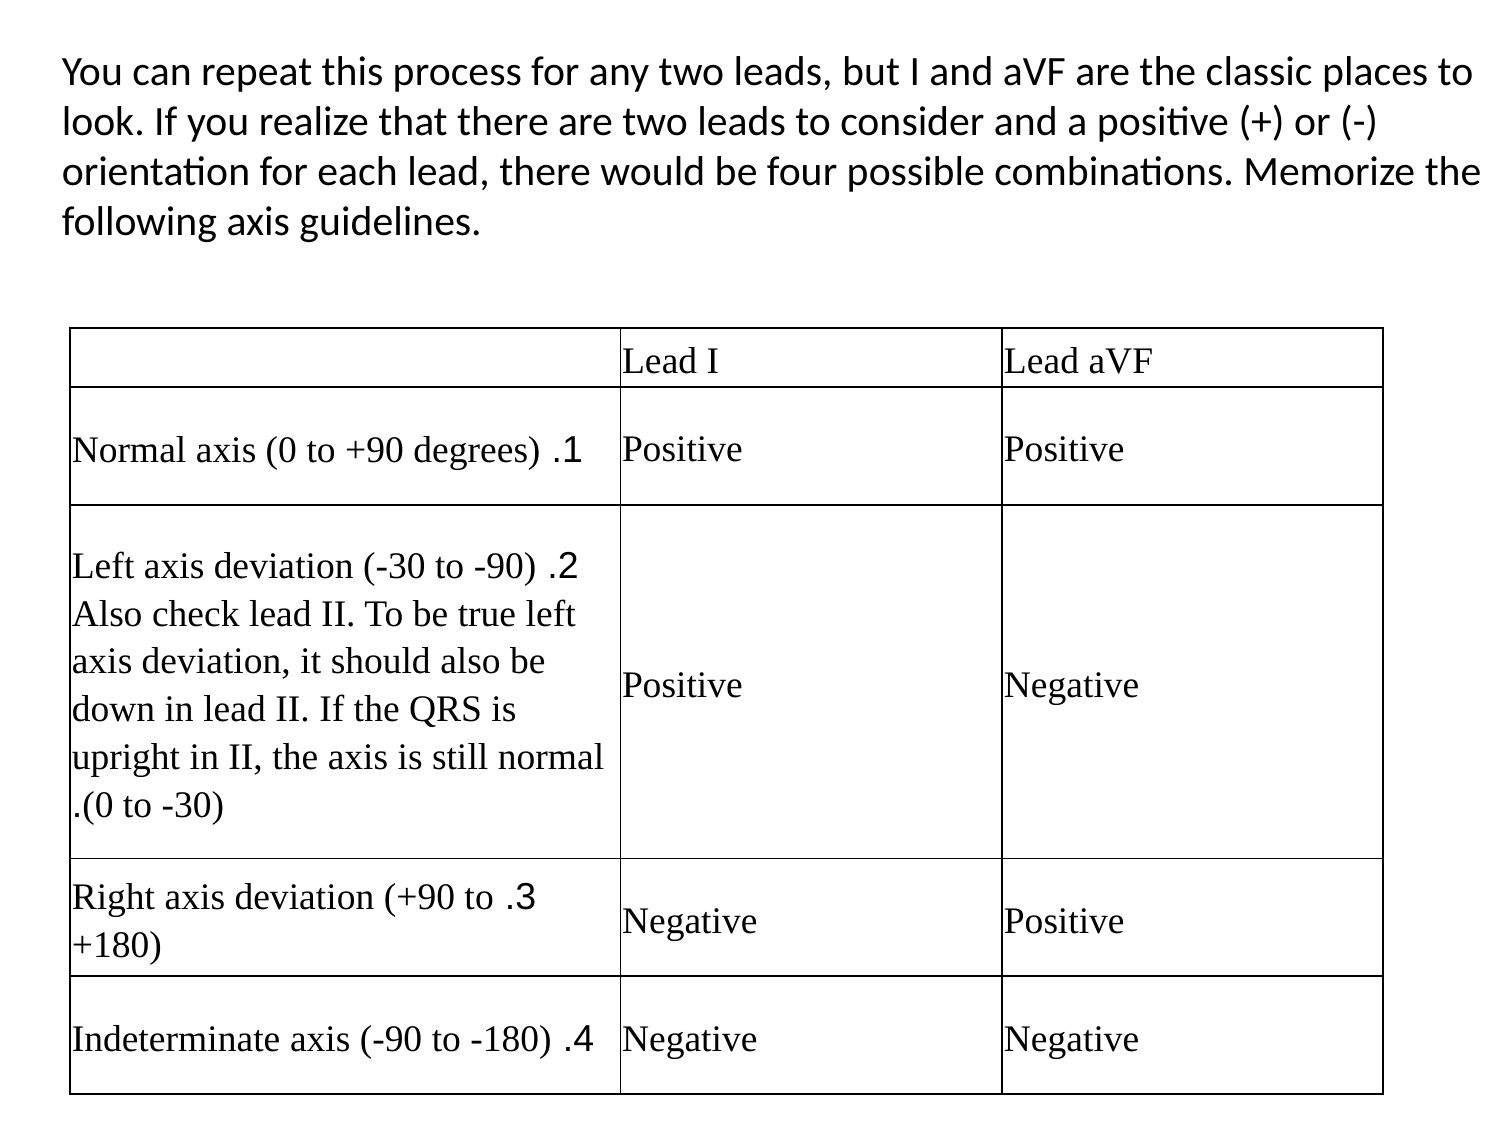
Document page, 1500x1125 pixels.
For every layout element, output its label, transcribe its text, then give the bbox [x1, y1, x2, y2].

table_cell Positive [1003, 388, 1382, 504]
table_cell Positive [1003, 859, 1382, 975]
table_cell Negative [621, 859, 1001, 975]
text_box You can repeat this process for any two leads, but I and aVF are the classic places to look. If you realize that there are two leads to consider and a positive (+) or (-) orientation for each lead, there would be four possible combinations. Memorize the following axis guidelines. [46, 36, 1500, 252]
table_cell Positive [621, 388, 1001, 504]
table_cell 4. Indeterminate axis (-90 to -180) [71, 977, 620, 1093]
table_cell Positive [621, 506, 1001, 858]
table_cell 3. Right axis deviation (+90 to +180) [71, 859, 620, 975]
table_header Lead I [621, 329, 1001, 386]
table_cell 1. Normal axis (0 to +90 degrees) [71, 388, 620, 504]
table_header [71, 329, 620, 386]
table_header Lead aVF [1003, 329, 1382, 386]
table_cell Negative [1003, 506, 1382, 858]
table_cell Negative [621, 977, 1001, 1093]
table_cell 2. Left axis deviation (-30 to -90) Also check lead II. To be true left axis deviation, it should also be down in lead II. If the QRS is upright in II, the axis is still normal (0 to -30). [71, 506, 620, 858]
table_cell Negative [1003, 977, 1382, 1093]
